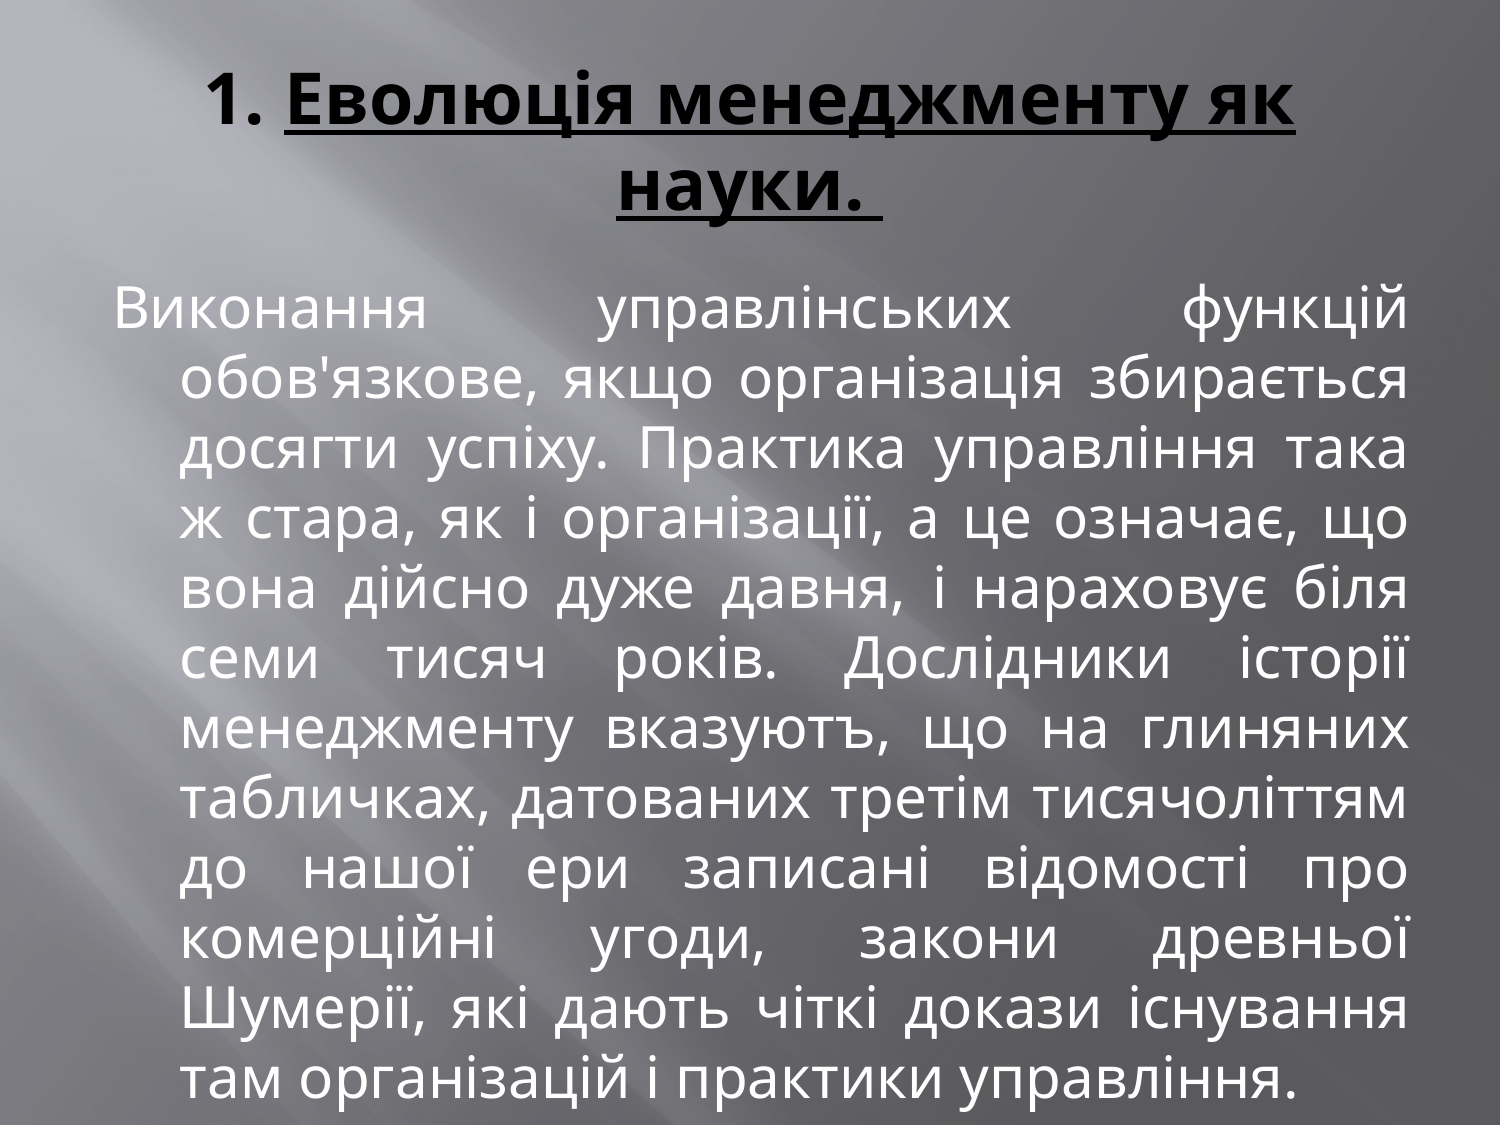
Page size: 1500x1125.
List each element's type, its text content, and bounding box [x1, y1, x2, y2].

list Виконання управлінських функцій обов'язкове, якщо організація збирається досягти ycпixy. Практика управління така ж стара, як i організації, а це означає, що вона дійсно дуже давня, і нараховує біля семи тисяч років. Дослідники icтopiї менеджменту вказуютъ, що на глиняних табличках, датованих третім тисячоліттям до нашої ери записані відомості про комерційні угоди, закони древньої Шумерії, які дають чіткі докази існування там організацій i практики управління. [74, 262, 1426, 1036]
title 1. Еволюція менеджменту як науки. [75, 45, 1425, 233]
